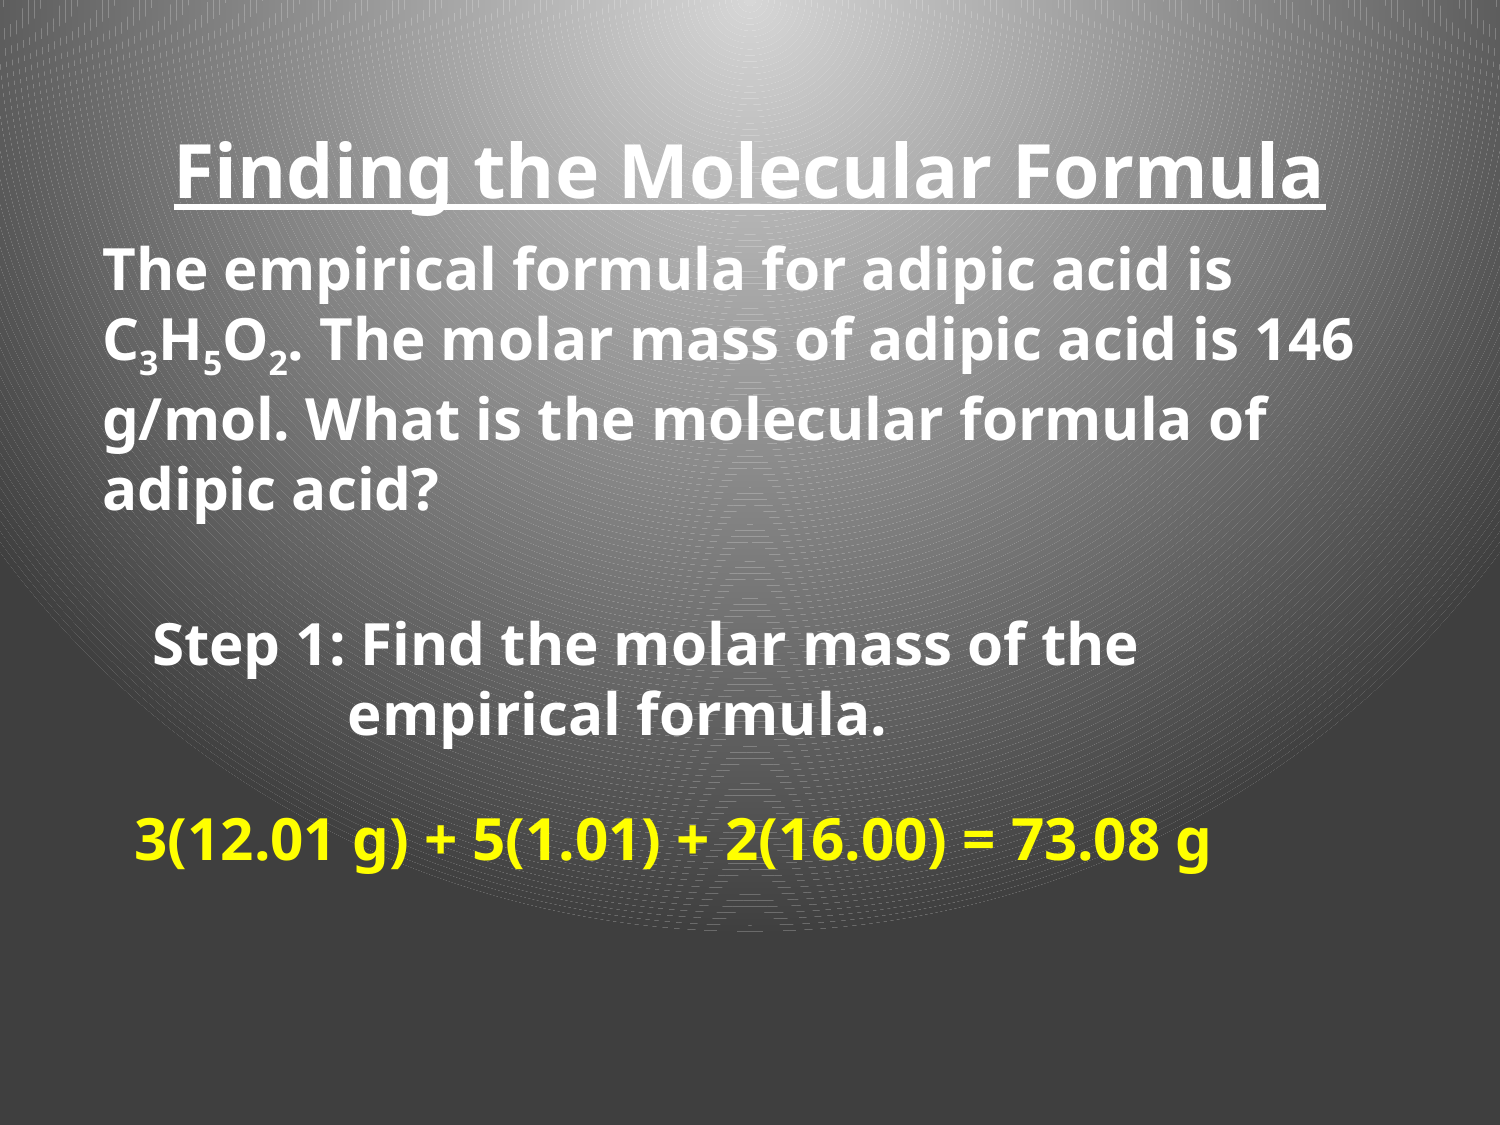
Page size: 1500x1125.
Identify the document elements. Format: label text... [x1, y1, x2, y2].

text_box Step 1: Find the molar mass of the empirical formula. [137, 599, 1303, 755]
text_box The empirical formula for adipic acid is C3H5O2. The molar mass of adipic acid is 146 g/mol. What is the molecular formula of adipic acid? [87, 224, 1378, 530]
text_box 3(12.01 g) + 5(1.01) + 2(16.00) = 73.08 g [120, 795, 1408, 880]
text_box Finding the Molecular Formula [112, 112, 1388, 225]
